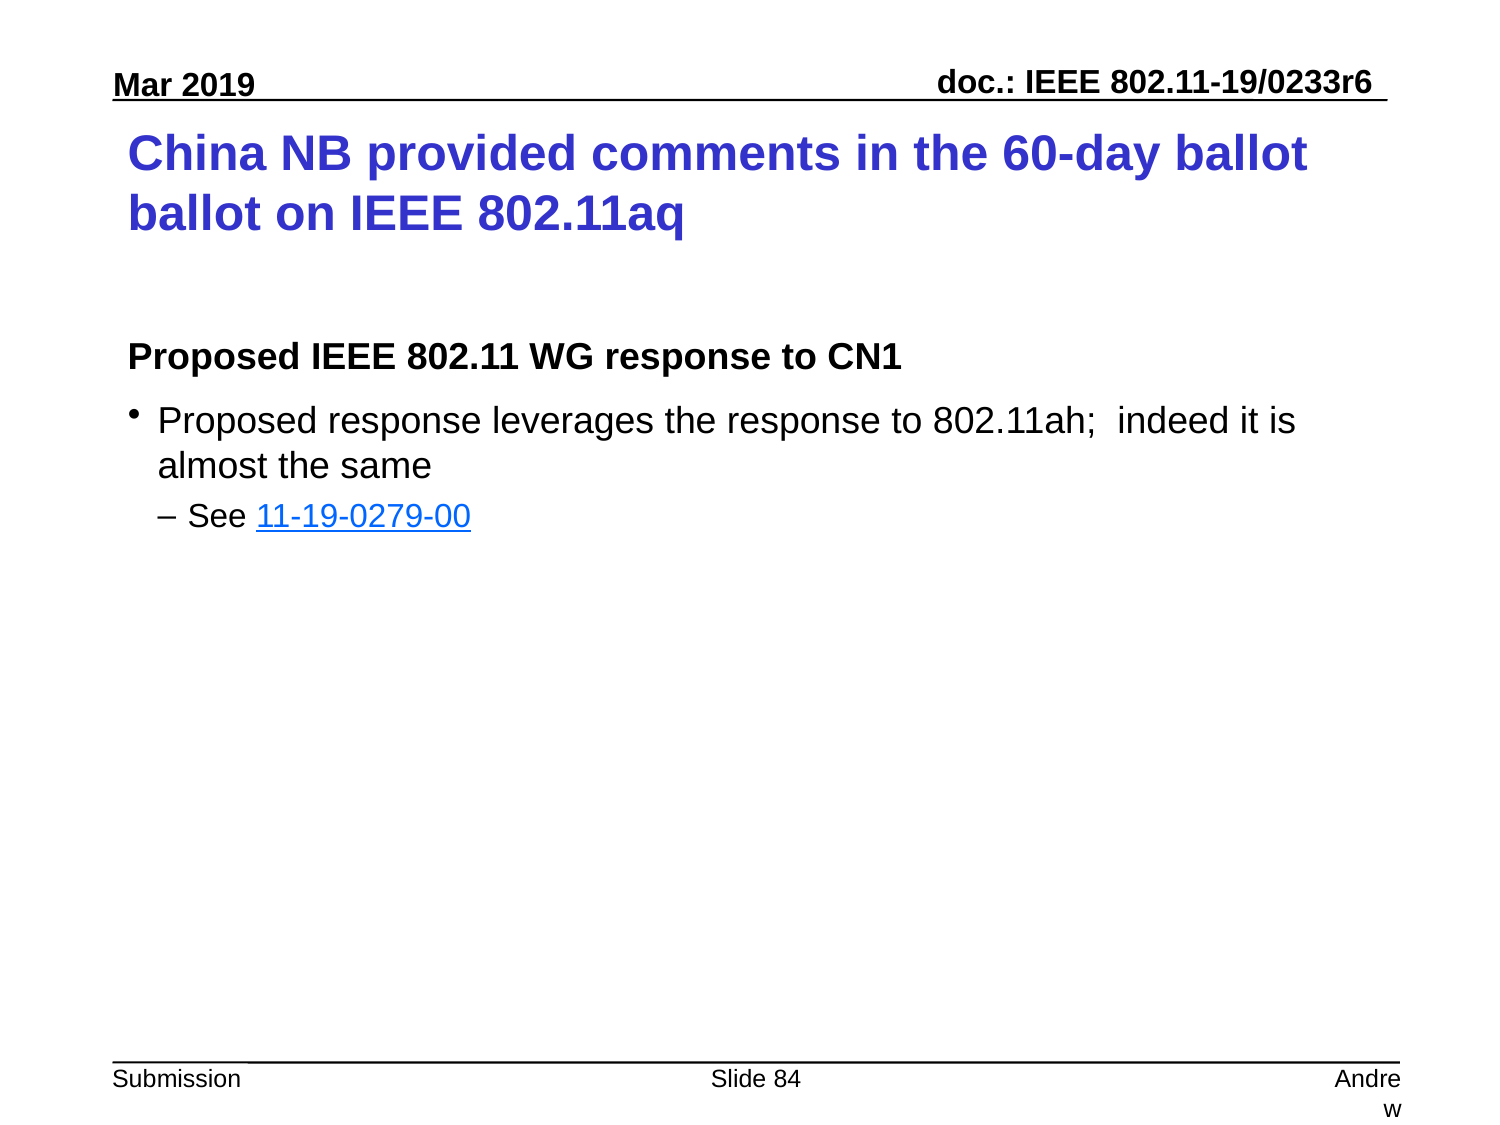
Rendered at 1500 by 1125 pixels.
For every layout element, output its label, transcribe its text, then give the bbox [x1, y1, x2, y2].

slide_number Slide 84 [709, 1061, 803, 1093]
list Proposed IEEE 802.11 WG response to CN1 Proposed response leverages the response to 802.11ah; indeed it is almost the same See 11-19-0279-00 [112, 324, 1388, 1000]
title China NB provided comments in the 60-day ballot ballot on IEEE 802.11aq [112, 112, 1388, 288]
footer Andrew Myles, Cisco [1320, 1061, 1402, 1093]
